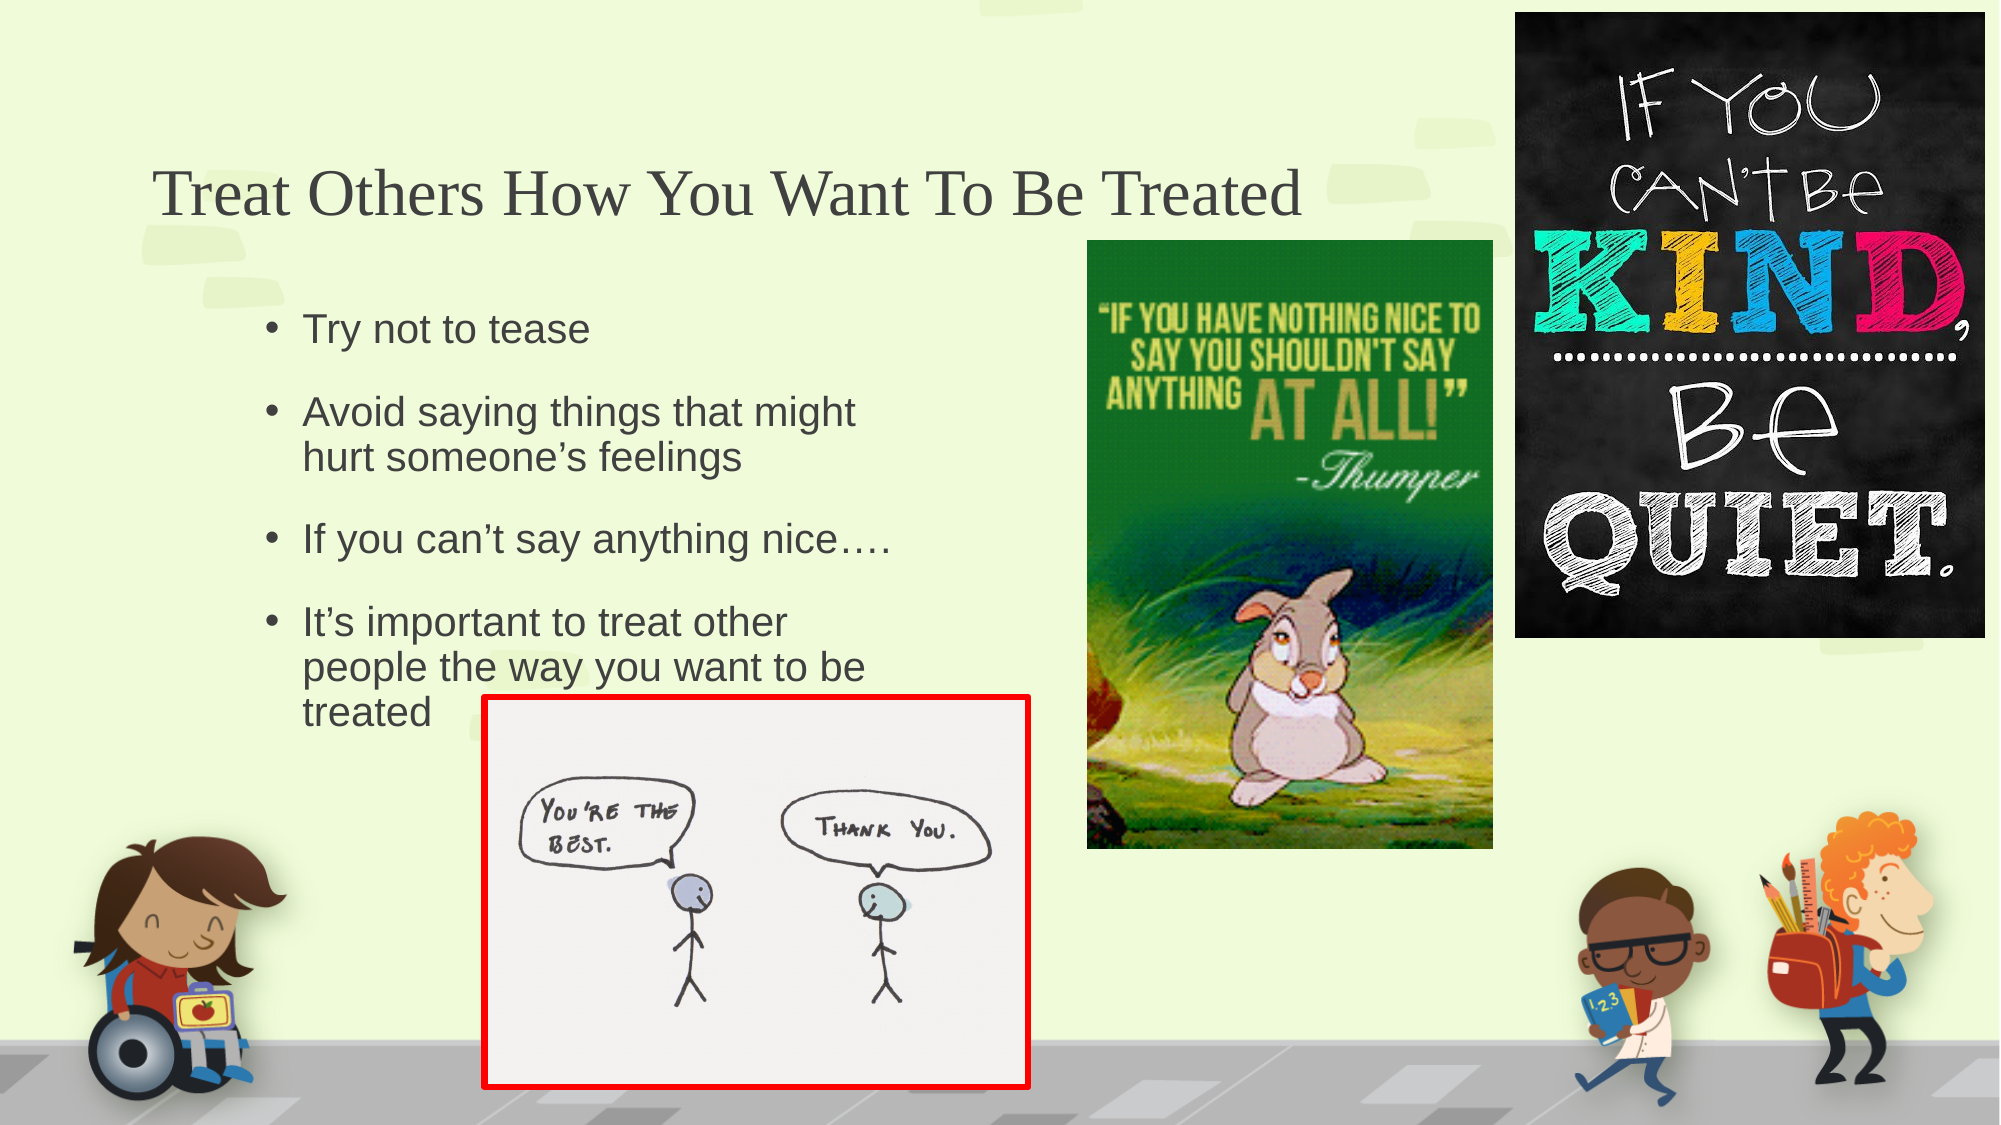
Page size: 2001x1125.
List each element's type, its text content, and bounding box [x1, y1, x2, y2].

list Try not to tease Avoid saying things that might hurt someone’s feelings If you can’t say anything nice…. It’s important to treat other people the way you want to be treated [249, 299, 925, 870]
title Treat Others How You Want To Be Treated [137, 59, 1515, 238]
picture [0, 0, 2000, 1125]
